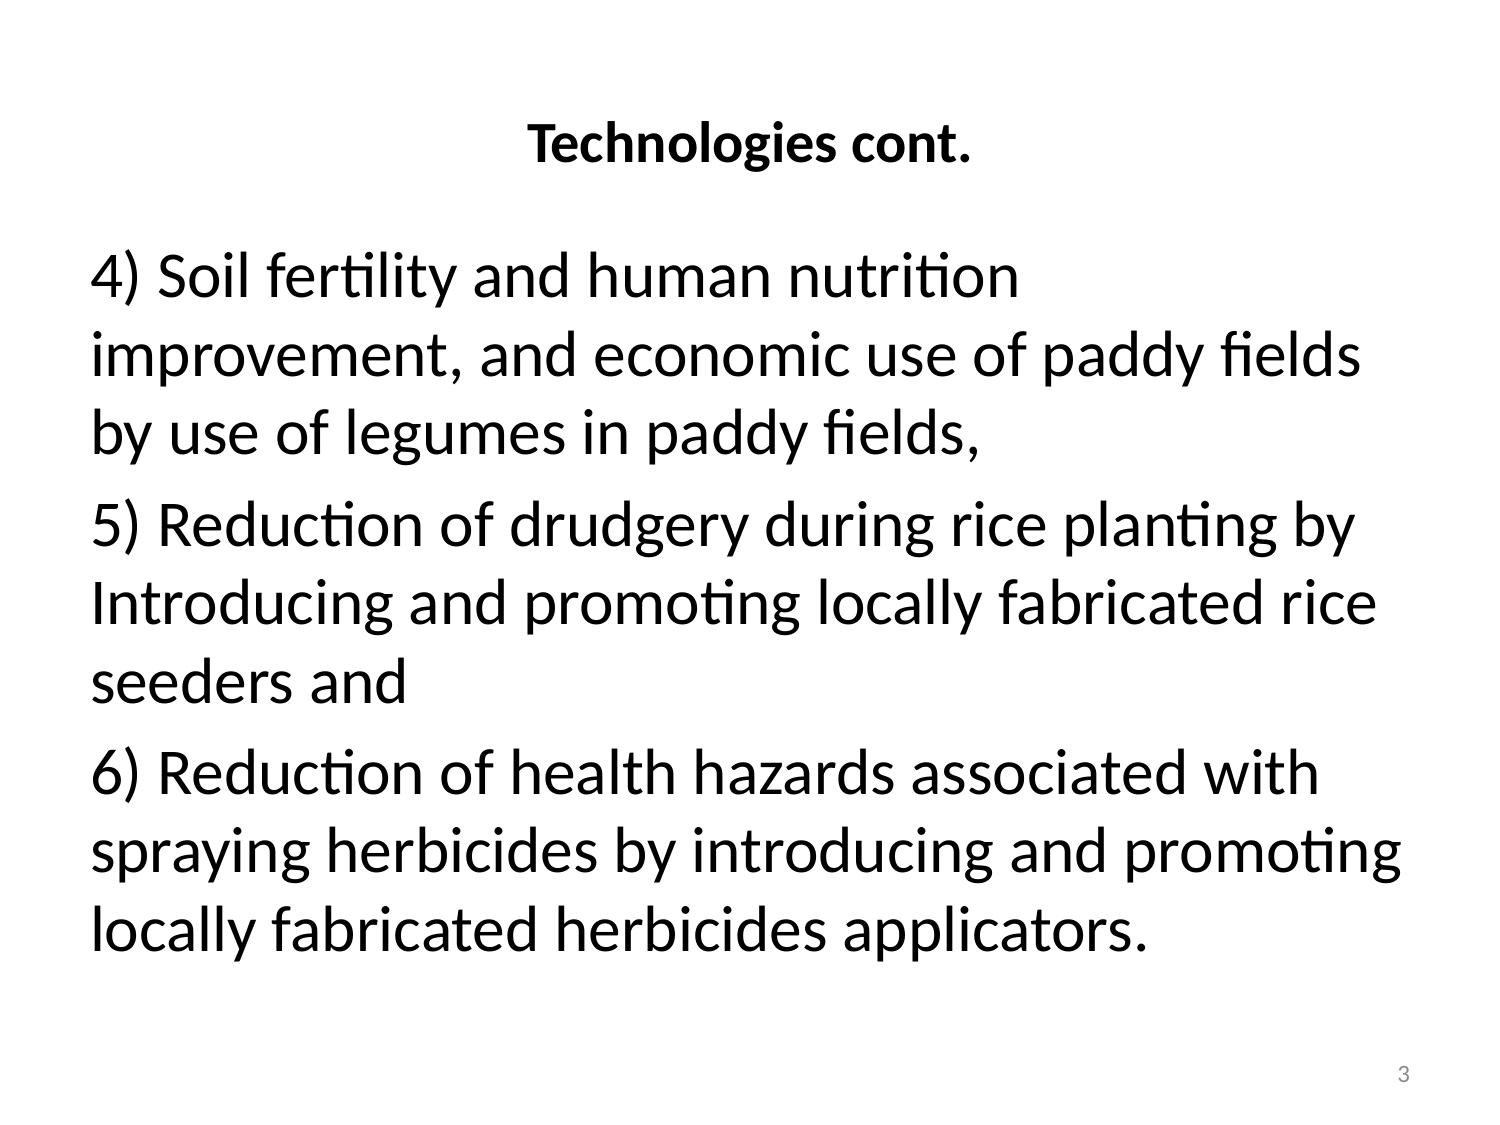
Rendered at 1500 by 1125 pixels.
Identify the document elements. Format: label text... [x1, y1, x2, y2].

slide_number 3 [1074, 1042, 1425, 1103]
list 4) Soil fertility and human nutrition improvement, and economic use of paddy fields by use of legumes in paddy fields, 5) Reduction of drudgery during rice planting by Introducing and promoting locally fabricated rice seeders and 6) Reduction of health hazards associated with spraying herbicides by introducing and promoting locally fabricated herbicides applicators. [75, 224, 1425, 1005]
title Technologies cont. [75, 45, 1425, 224]
